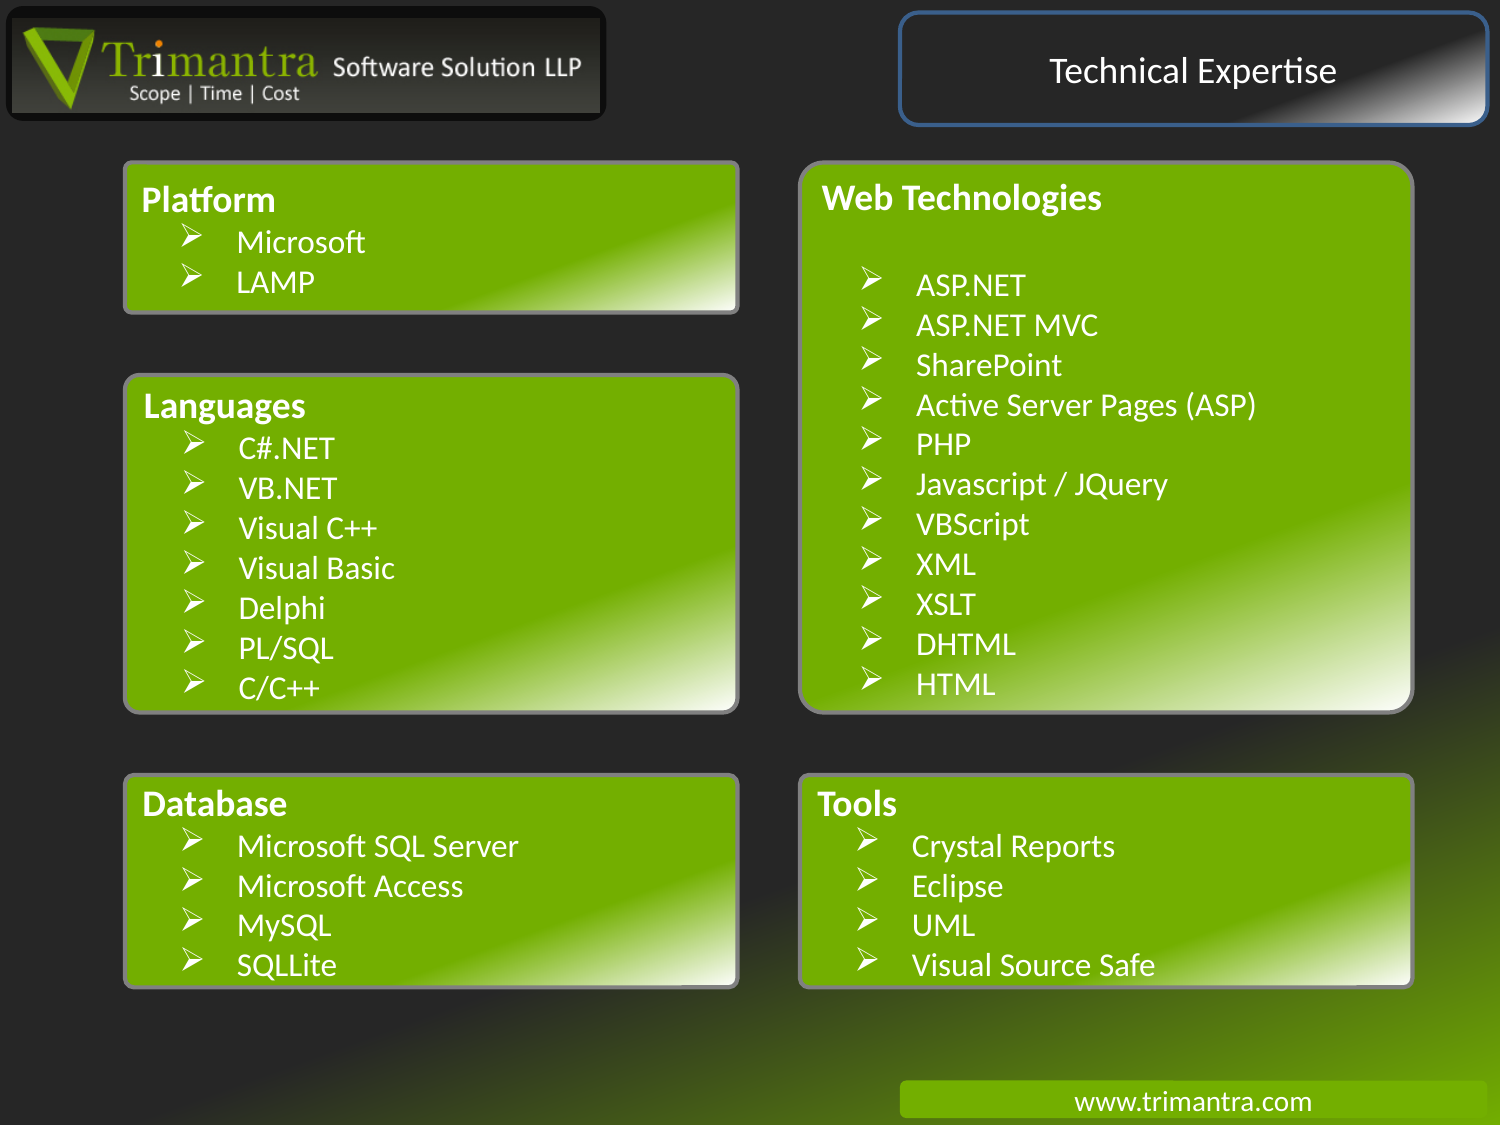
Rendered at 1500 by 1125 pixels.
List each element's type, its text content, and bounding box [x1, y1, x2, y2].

text_box Technical Expertise [897, 10, 1490, 128]
text_box Tools Crystal Reports Eclipse UML Visual Source Safe [797, 772, 1415, 990]
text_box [12, 12, 601, 115]
text_box Platform Microsoft LAMP [122, 160, 740, 315]
text_box www.trimantra.com [897, 1078, 1490, 1121]
text_box Languages C#.NET VB.NET Visual C++ Visual Basic Delphi PL/SQL C/C++ [122, 372, 740, 715]
text_box Database Microsoft SQL Server Microsoft Access MySQL SQLLite [122, 772, 740, 990]
text_box Web Technologies ASP.NET ASP.NET MVC SharePoint Active Server Pages (ASP) PHP Javascript / JQuery VBScript XML XSLT DHTML HTML [797, 160, 1415, 715]
